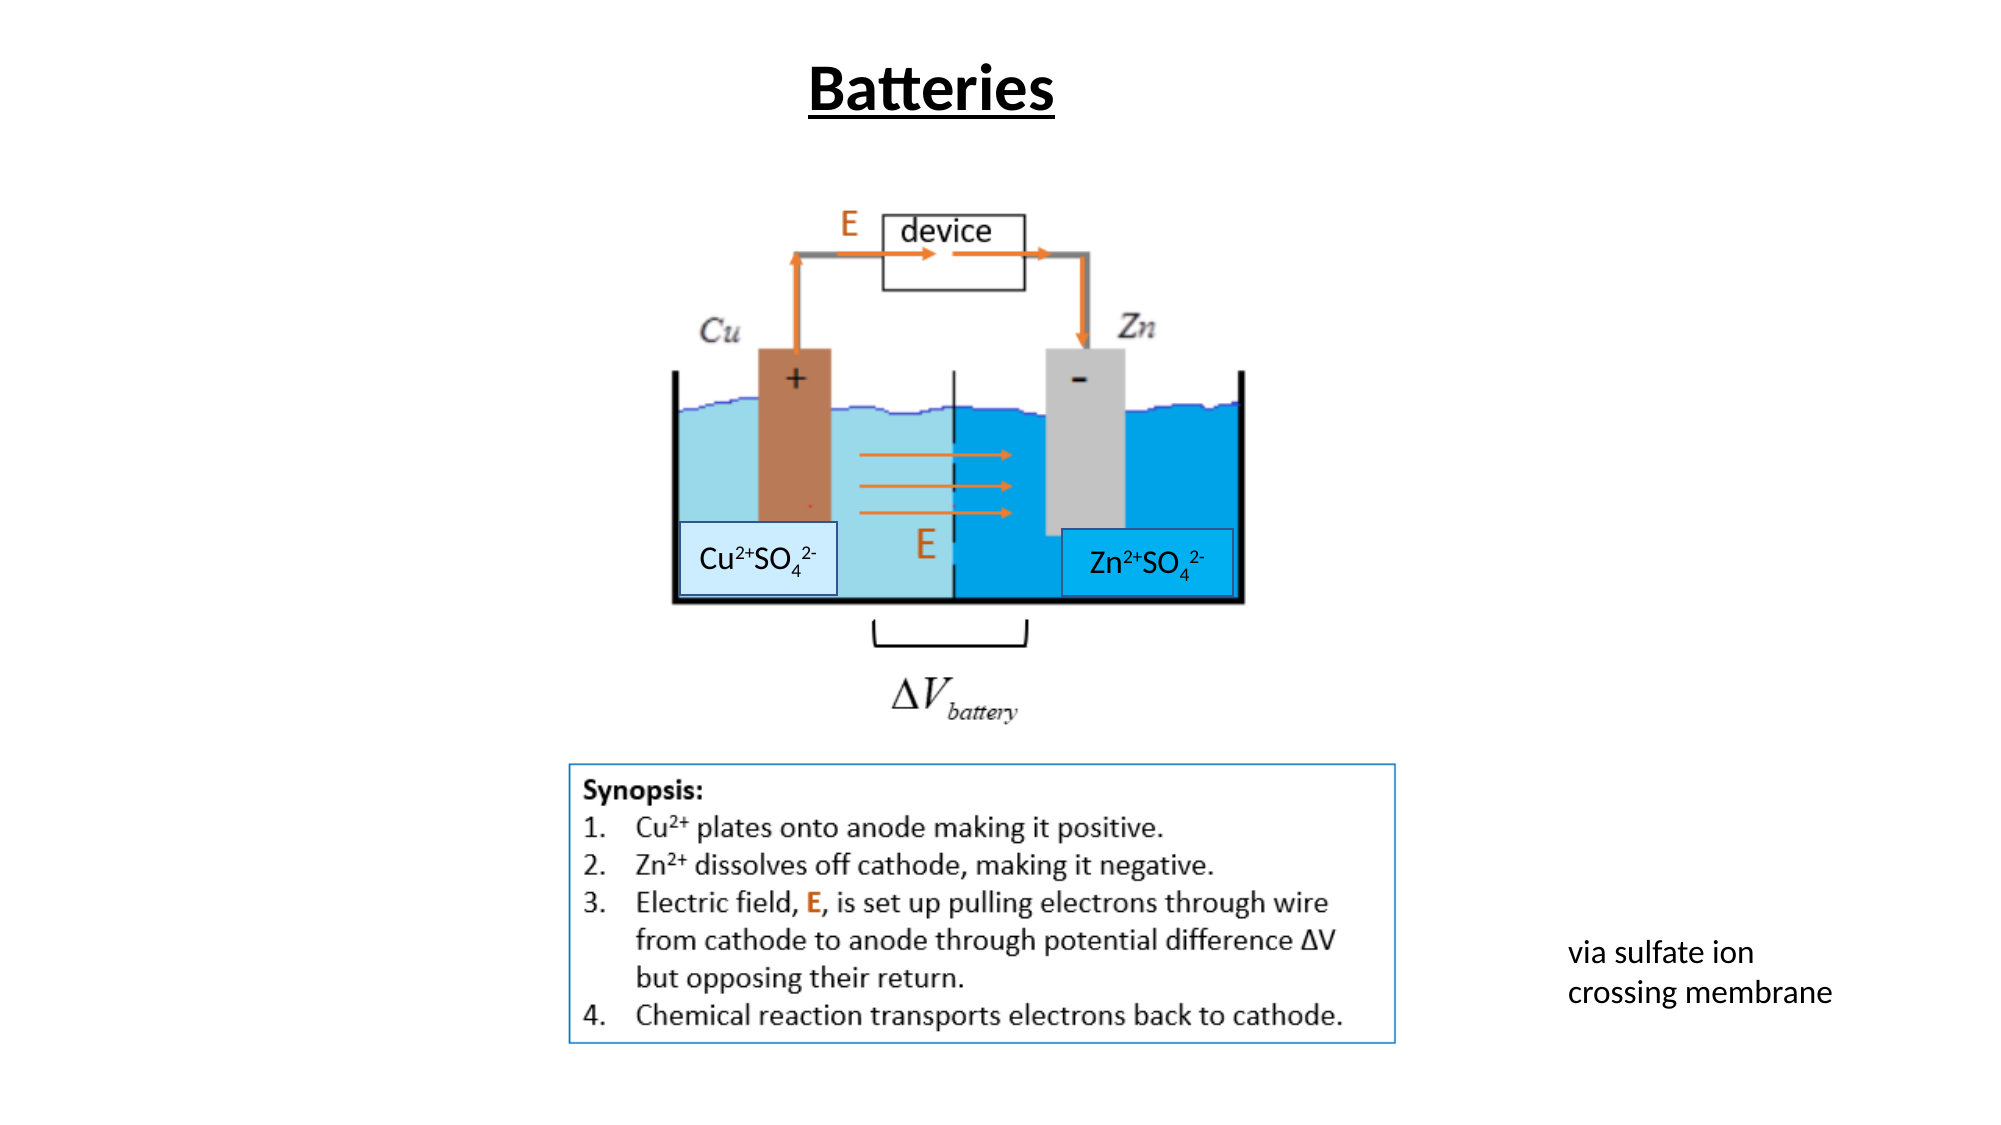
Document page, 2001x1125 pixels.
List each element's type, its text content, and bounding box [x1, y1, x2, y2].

text_box Batteries [793, 36, 1162, 132]
picture [554, 200, 1407, 1055]
text_box via sulfate ion crossing membrane [1553, 922, 1884, 1018]
